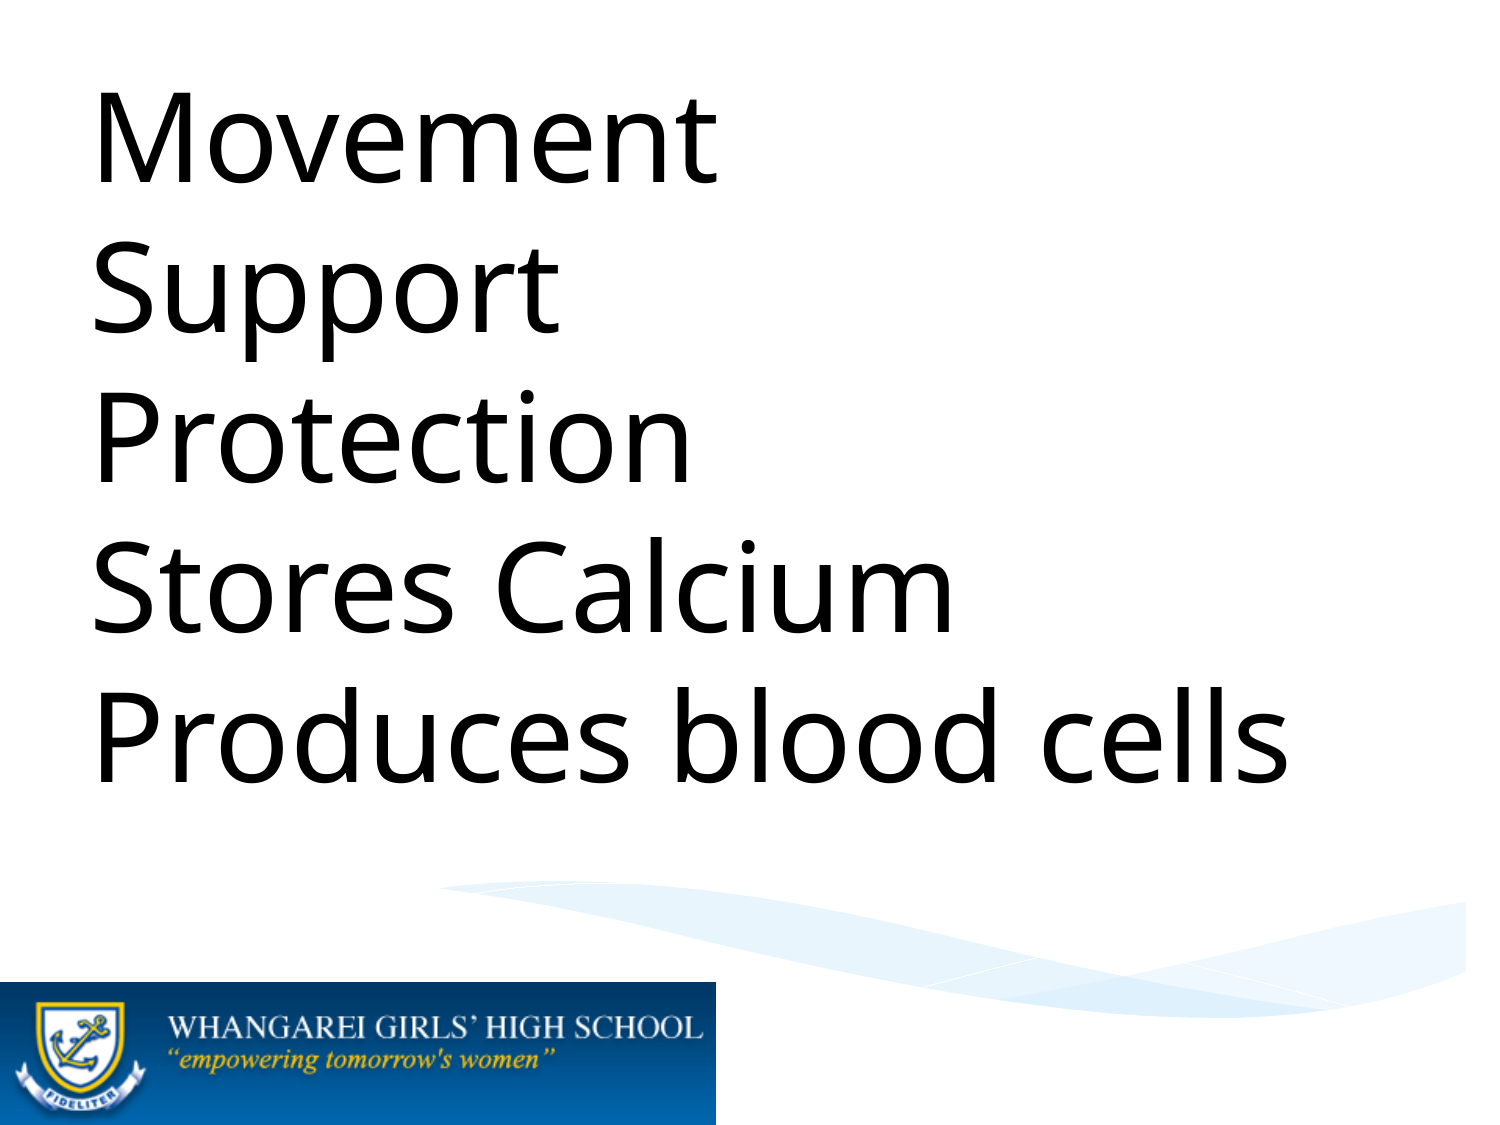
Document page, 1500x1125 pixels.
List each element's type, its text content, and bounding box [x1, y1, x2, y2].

picture [0, 982, 716, 1125]
text_box Movement Support Protection Stores Calcium Produces blood cells [74, 49, 1350, 815]
